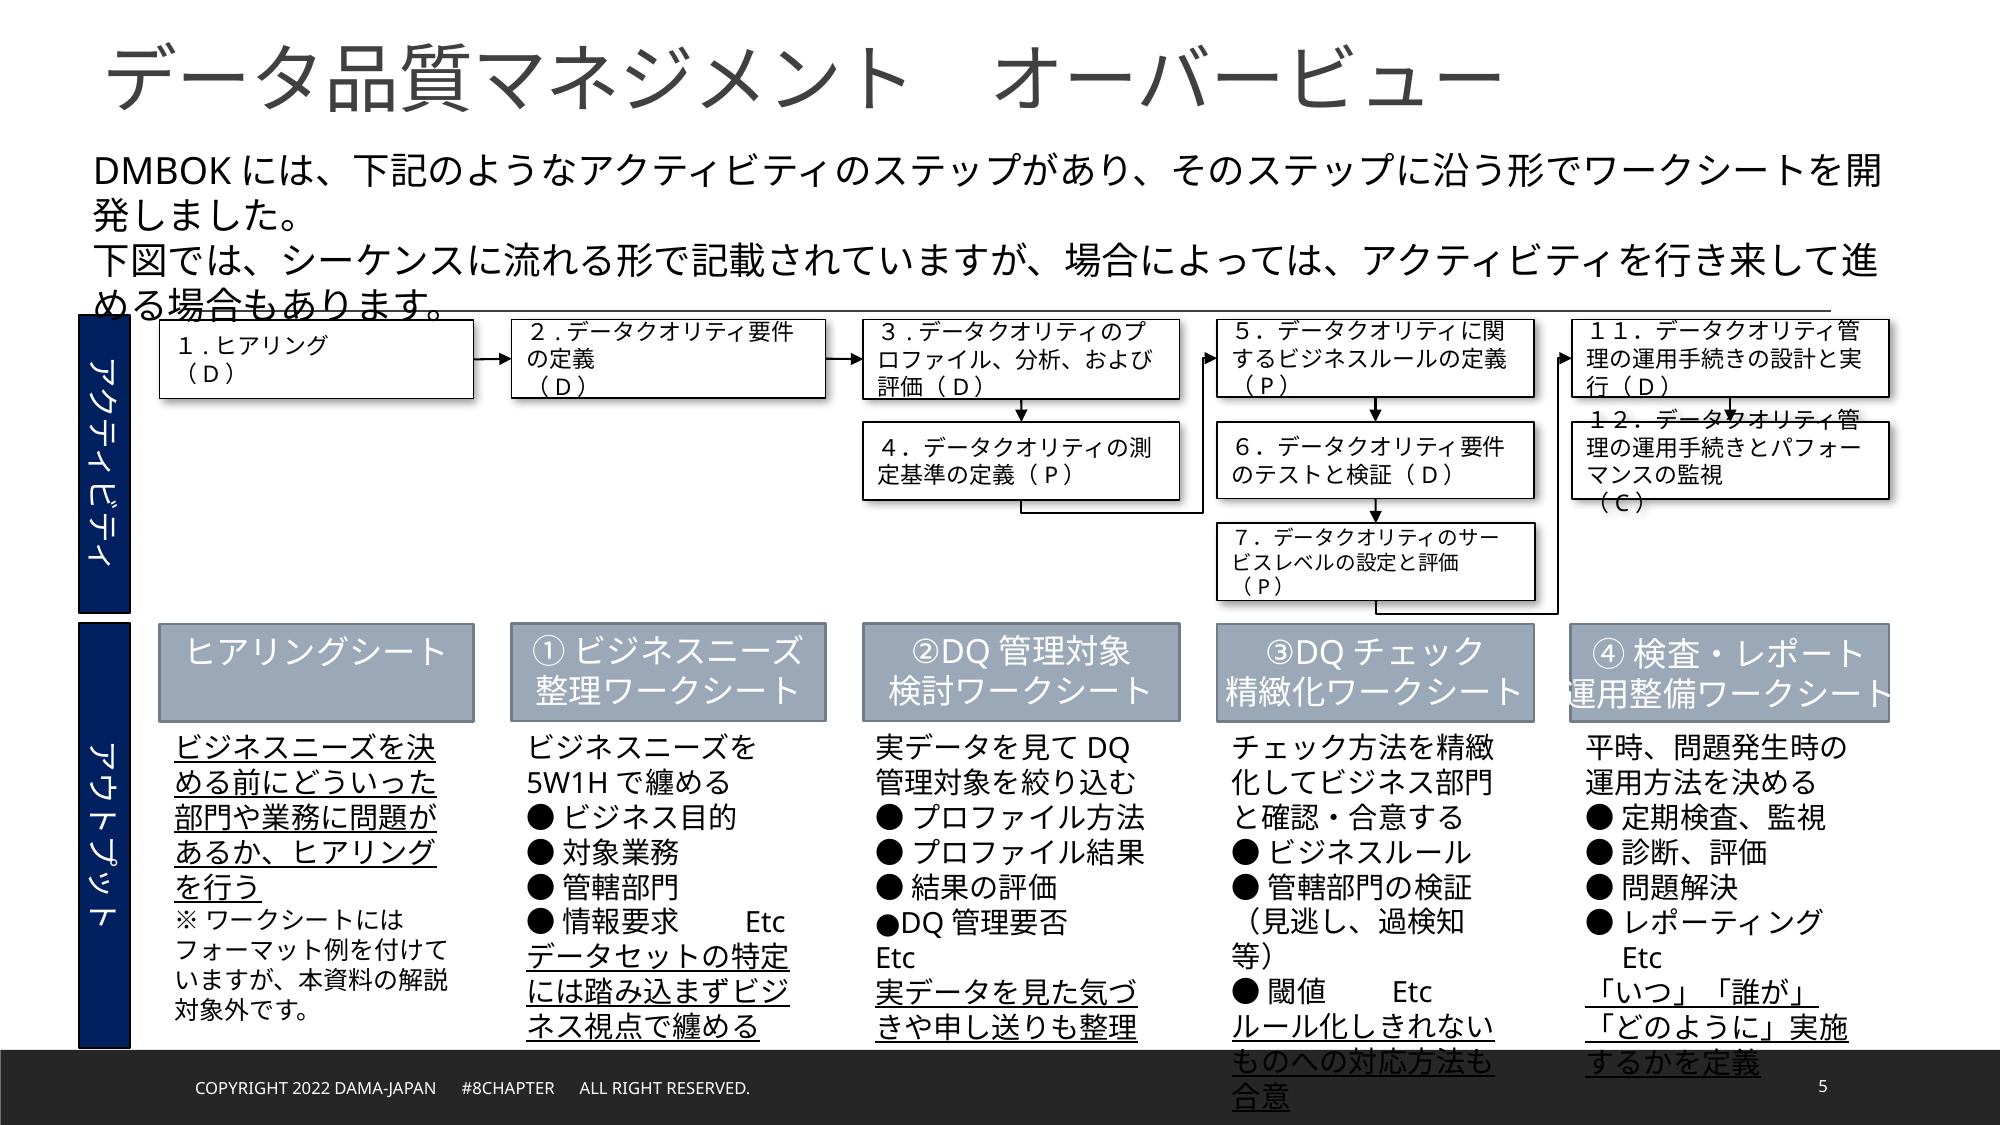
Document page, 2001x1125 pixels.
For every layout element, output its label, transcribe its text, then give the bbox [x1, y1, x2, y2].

text_box ３.データクオリティのプロファイル、分析、および評価（D） [863, 335, 1045, 399]
text_box ７．データクオリティのサービスレベルの設定と評価（P） [1216, 523, 1535, 601]
text_box ②DQ管理対象 検討ワークシート [862, 622, 1181, 722]
text_box ２.データクオリティ要件の定義 （D） [511, 335, 826, 398]
text_box １１．データクオリティ管理の運用手続きの設計と実行（D） [1571, 335, 1889, 397]
text_box ５．データクオリティに関するビジネスルールの定義（P） [1216, 335, 1535, 397]
text_box チェック方法を精緻化してビジネス部門と確認・合意する ●ビジネスルール ●管轄部門の検証（見逃し、過検知等） ●閾値 Etc ルール化しきれないものへの対応方法も合意 [1217, 723, 1531, 1121]
text_box 実データを見てDQ管理対象を絞り込む ●プロファイル方法 ●プロファイル結果 ●結果の評価 ●DQ管理要否 Etc 実データを見た気づきや申し送りも整理 [860, 723, 1175, 1052]
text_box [1047, 330, 1191, 528]
text_box ビジネスニーズを5W1Hで纏める ●ビジネス目的 ●対象業務 ●管轄部門 ●情報要求 Etc データセットの特定には踏み込まずビジネス視点で纏める [511, 723, 826, 1052]
text_box DMBOKには、下記のようなアクティビティのステップがあり、そのステップに沿う形でワークシートを開発しました。 下図では、シーケンスに流れる形で記載されていますが、場合によっては、アクティビティを行き来して進める場合もあります。 [78, 139, 1922, 335]
text_box １.ヒアリング （D） [159, 335, 474, 399]
text_box １２．データクオリティ管理の運用手続きとパフォーマンスの監視 （C） [1605, 421, 1889, 500]
text_box ①ビジネスニーズ 整理ワークシート [510, 622, 827, 722]
text_box ヒアリングシート [158, 623, 475, 723]
title データ品質マネジメント オーバービュー [87, 47, 1830, 130]
text_box 平時、問題発生時の運用方法を決める ●定期検査、監視 ●診断、評価 ●問題解決 ●レポーティング Etc 「いつ」「誰が」「どのように」実施するかを定義 [1570, 723, 1885, 1087]
text_box ビジネスニーズを決める前にどういった部門や業務に問題があるか、ヒアリングを行う ※ワークシートにはフォーマット例を付けていますが、本資料の解説対象外です。 [159, 723, 474, 1032]
text_box ④検査・レポート 運用整備ワークシート [1569, 623, 1890, 723]
text_box ③DQチェック 精緻化ワークシート [1216, 623, 1535, 723]
slide_number 5 [1803, 1057, 1932, 1118]
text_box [1352, 381, 1596, 578]
text_box アウトプット [78, 623, 131, 1049]
text_box ６．データクオリティ要件のテストと検証（D） [1216, 421, 1349, 499]
footer Copyright 2022 DAMA-JAPAN #8chapter All right reserved. [180, 1057, 1299, 1118]
text_box アクティビティ [78, 335, 131, 614]
text_box ４．データクオリティの測定基準の定義（P） [863, 421, 1045, 500]
